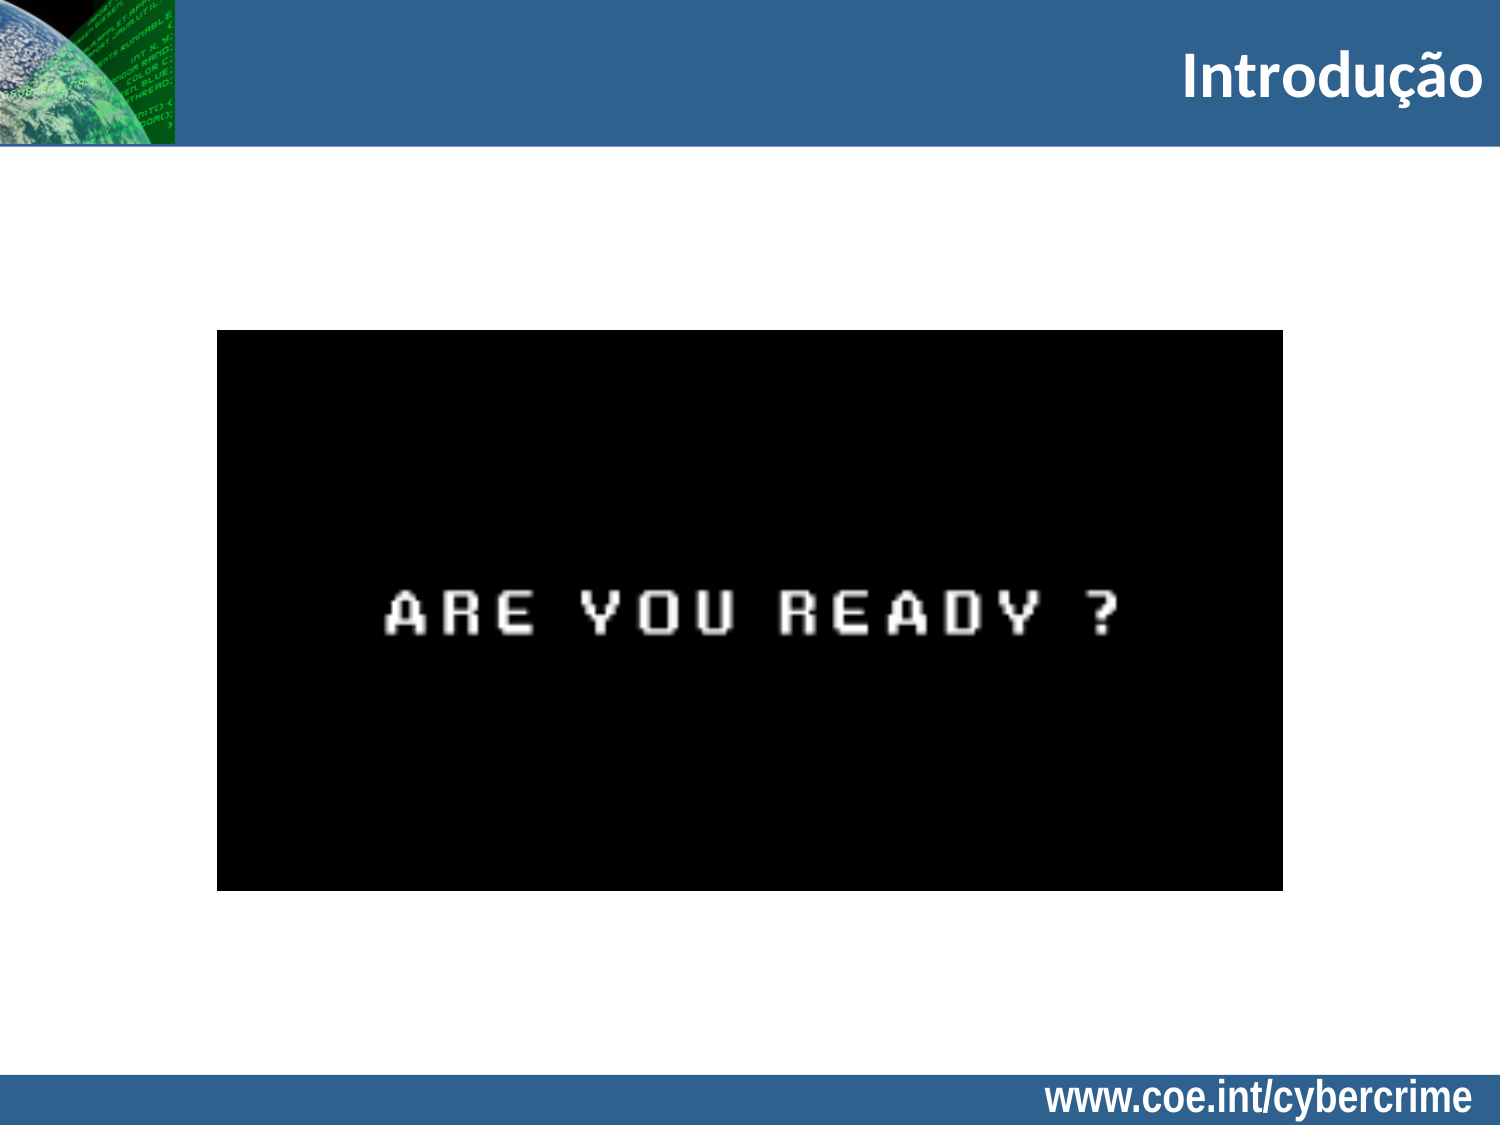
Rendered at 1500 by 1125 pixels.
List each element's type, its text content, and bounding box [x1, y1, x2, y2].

picture [0, 0, 175, 144]
text_box [0, 1073, 1030, 1125]
text_box www.coe.int/cybercrime [1030, 1059, 1500, 1125]
picture [217, 330, 1283, 892]
text_box Introdução [177, 0, 1500, 149]
